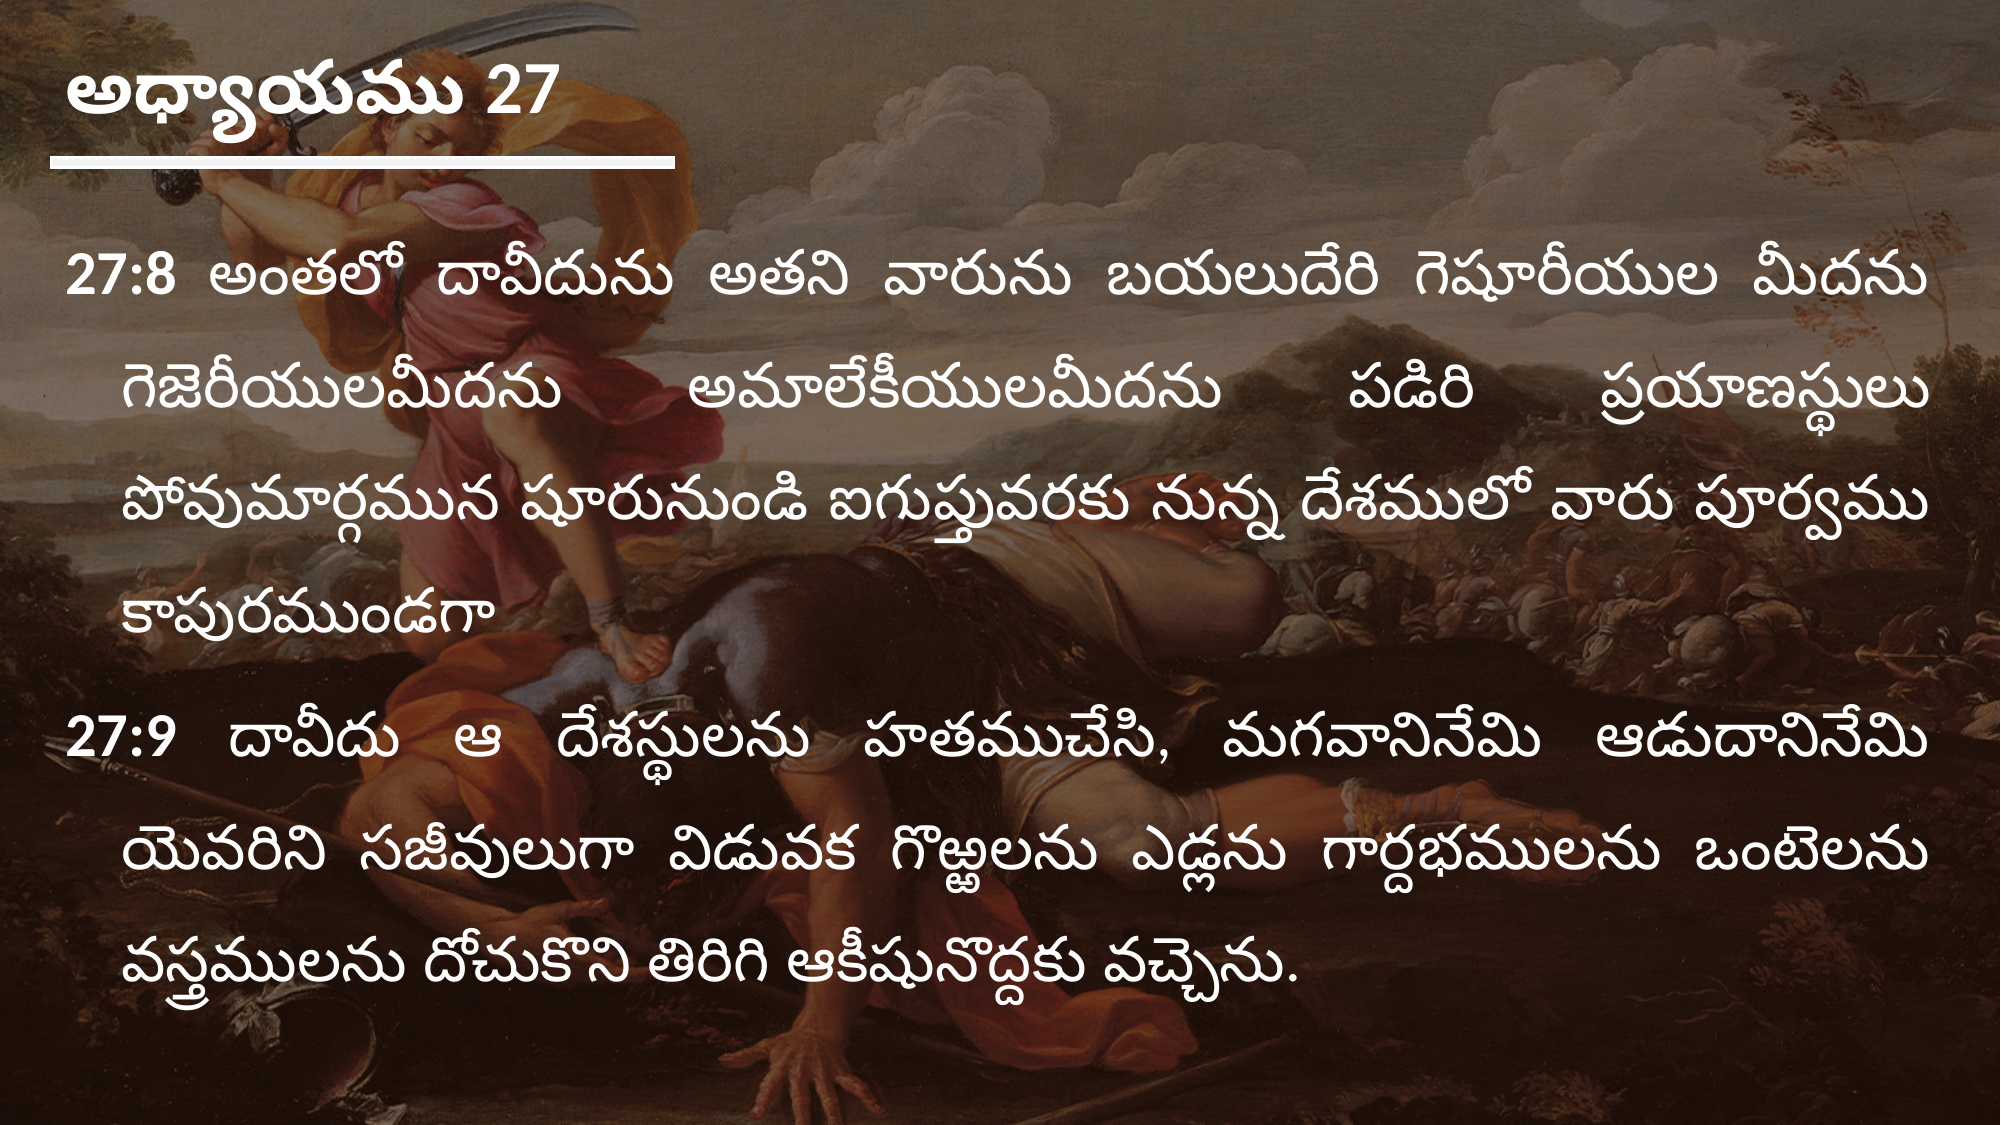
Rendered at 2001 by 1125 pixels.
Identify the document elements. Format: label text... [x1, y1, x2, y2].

picture [0, 0, 2000, 1125]
list 27:8 అంతలో దావీదును అతని వారును బయలుదేరి గెషూరీయుల మీదను గెజెరీయులమీదను అమాలేకీయులమీదను పడిరి ప్రయాణస్థులు పోవుమార్గమున షూరునుండి ఐగుప్తువరకు నున్న దేశములో వారు పూర్వము కాపురముండగా 27:9 దావీదు ఆ దేశస్థులను హతముచేసి, మగవానినేమి ఆడుదానినేమి యెవరిని సజీవులుగా విడువక గొఱ్ఱలను ఎడ్లను గార్దభములను ఒంటెలను వస్త్రములను దోచుకొని తిరిగి ఆకీషునొద్దకు వచ్చెను. [50, 187, 1946, 1063]
title అధ్యాయము 27 [50, 0, 1925, 167]
